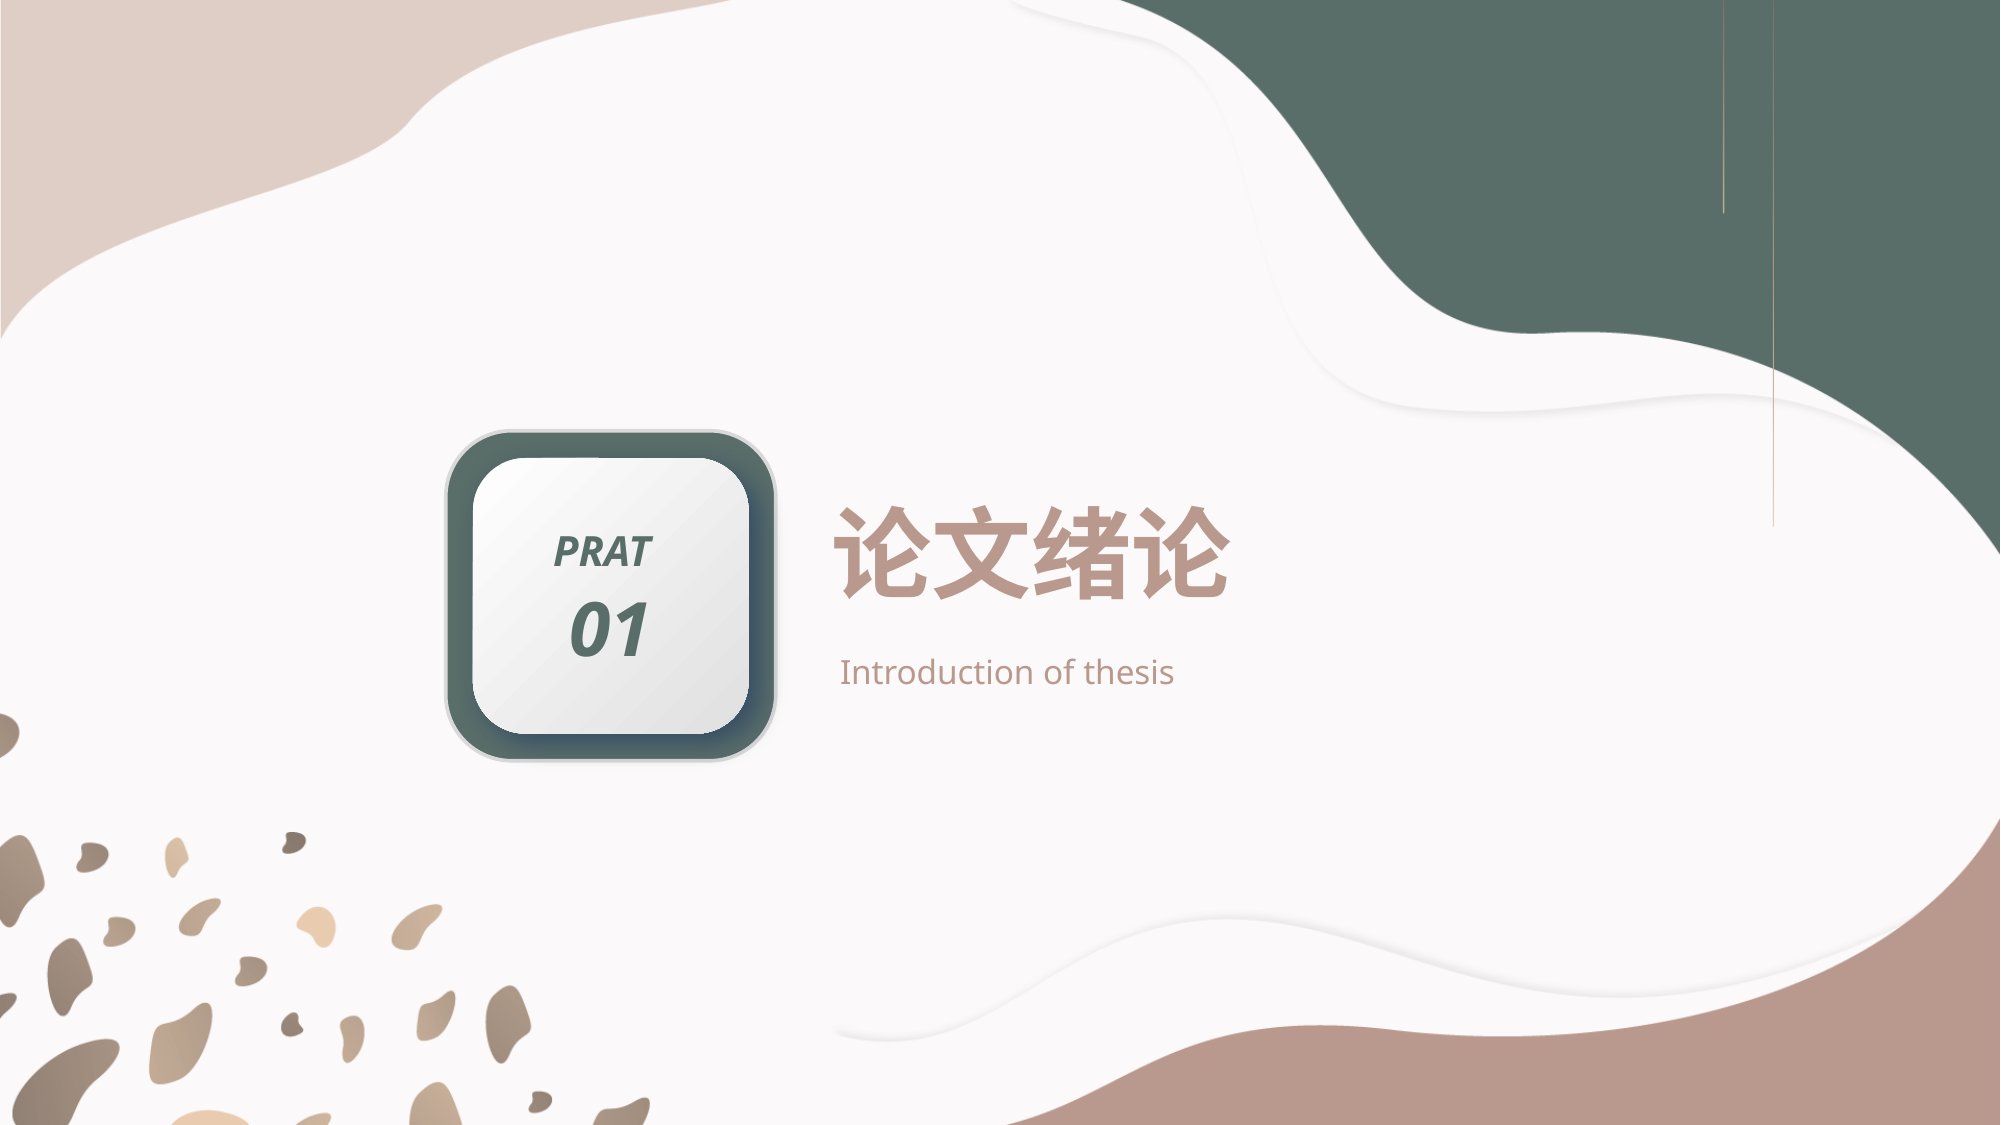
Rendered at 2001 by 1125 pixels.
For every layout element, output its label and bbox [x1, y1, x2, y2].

text_box [445, 430, 776, 761]
text_box [816, 483, 1555, 700]
picture [0, 0, 2000, 1125]
